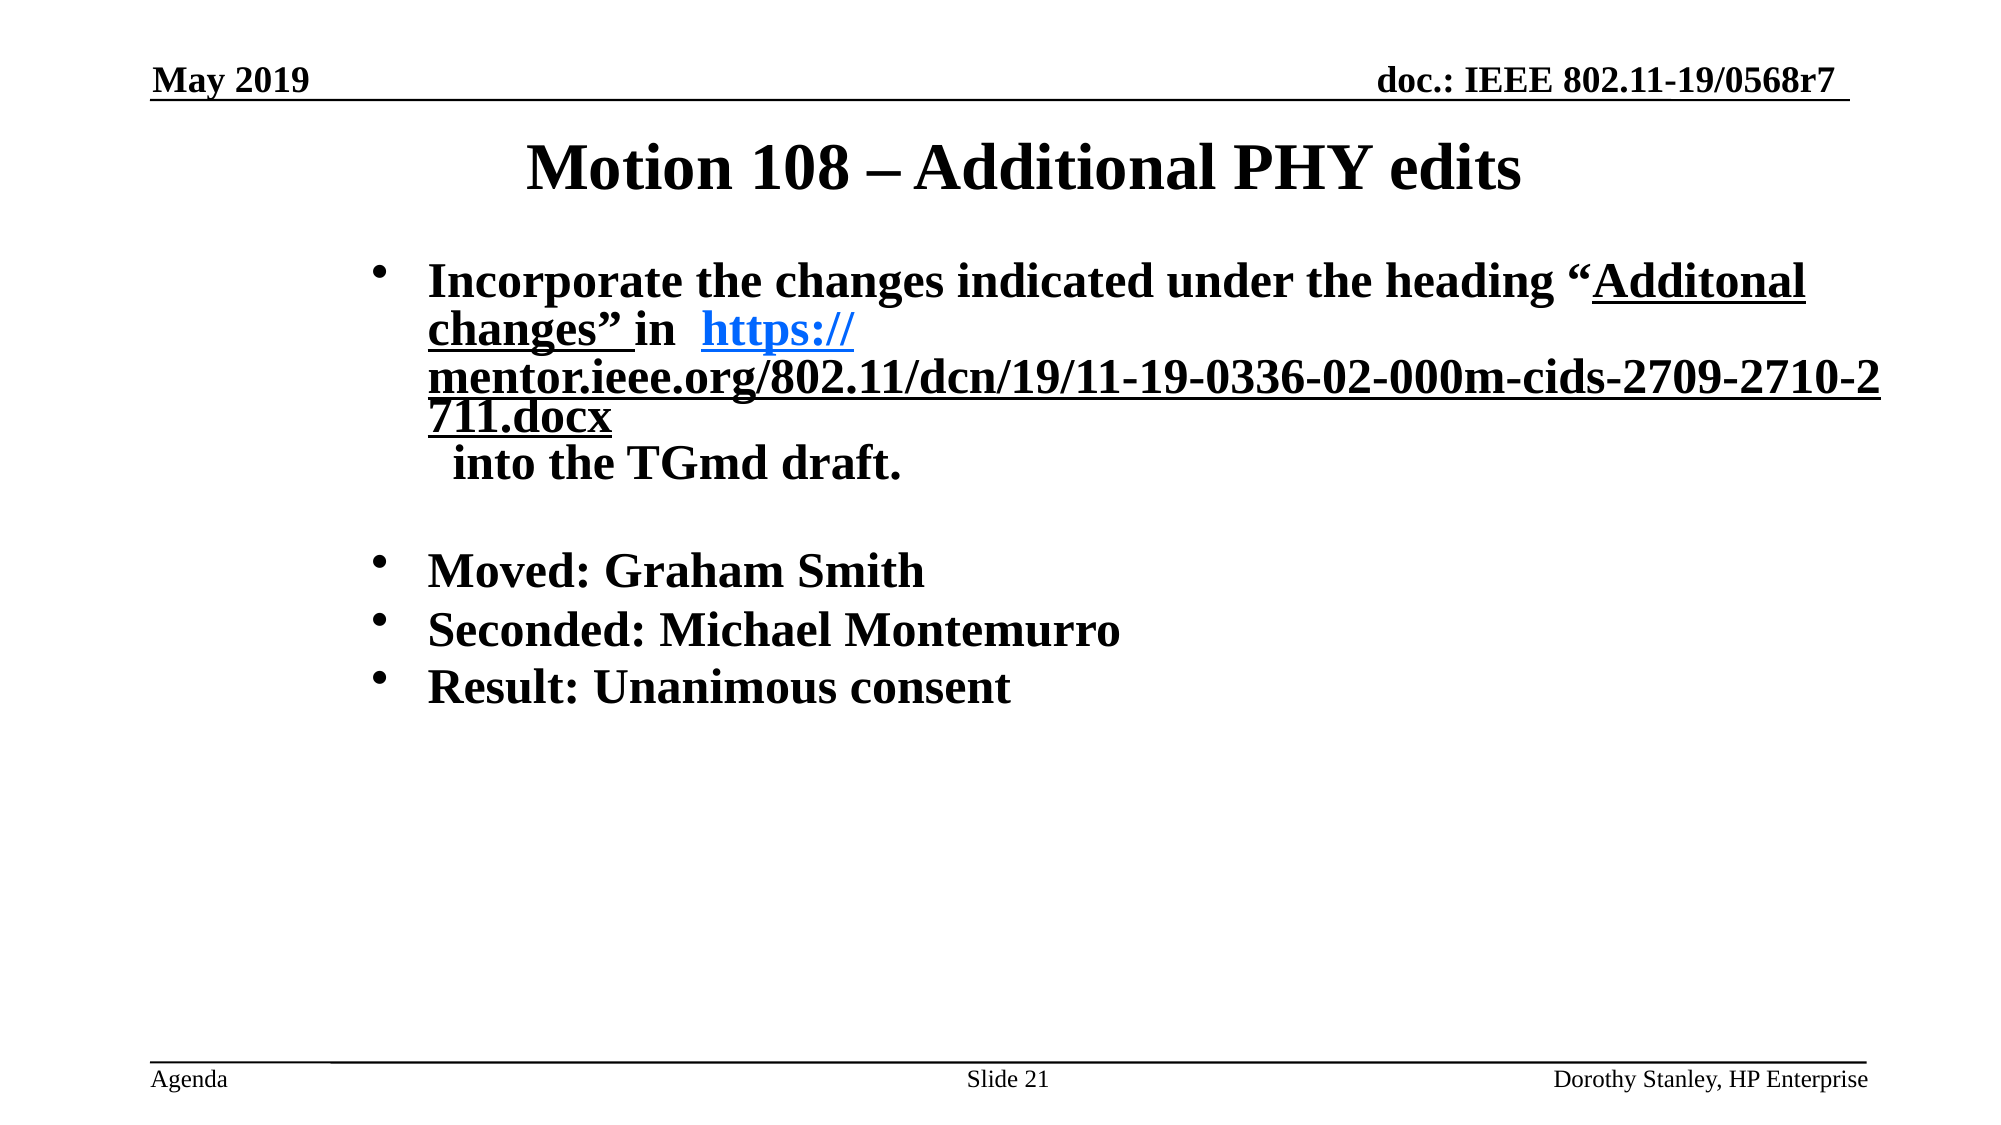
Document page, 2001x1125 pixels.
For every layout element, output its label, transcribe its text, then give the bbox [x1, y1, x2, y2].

footer Dorothy Stanley, HP Enterprise [1549, 1062, 1869, 1093]
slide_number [152, 54, 567, 100]
slide_number Slide 21 [966, 1062, 1051, 1093]
title Motion 108 – Additional PHY edits [200, 75, 1850, 250]
list Incorporate the changes indicated under the heading “Additonal changes” in https://mentor.ieee.org/802.11/dcn/19/11-19-0336-02-000m-cids-2709-2710-2711.docx into the TGmd draft. Moved: Graham Smith Seconded: Michael Montemurro Result: Unanimous consent [356, 251, 1911, 1002]
